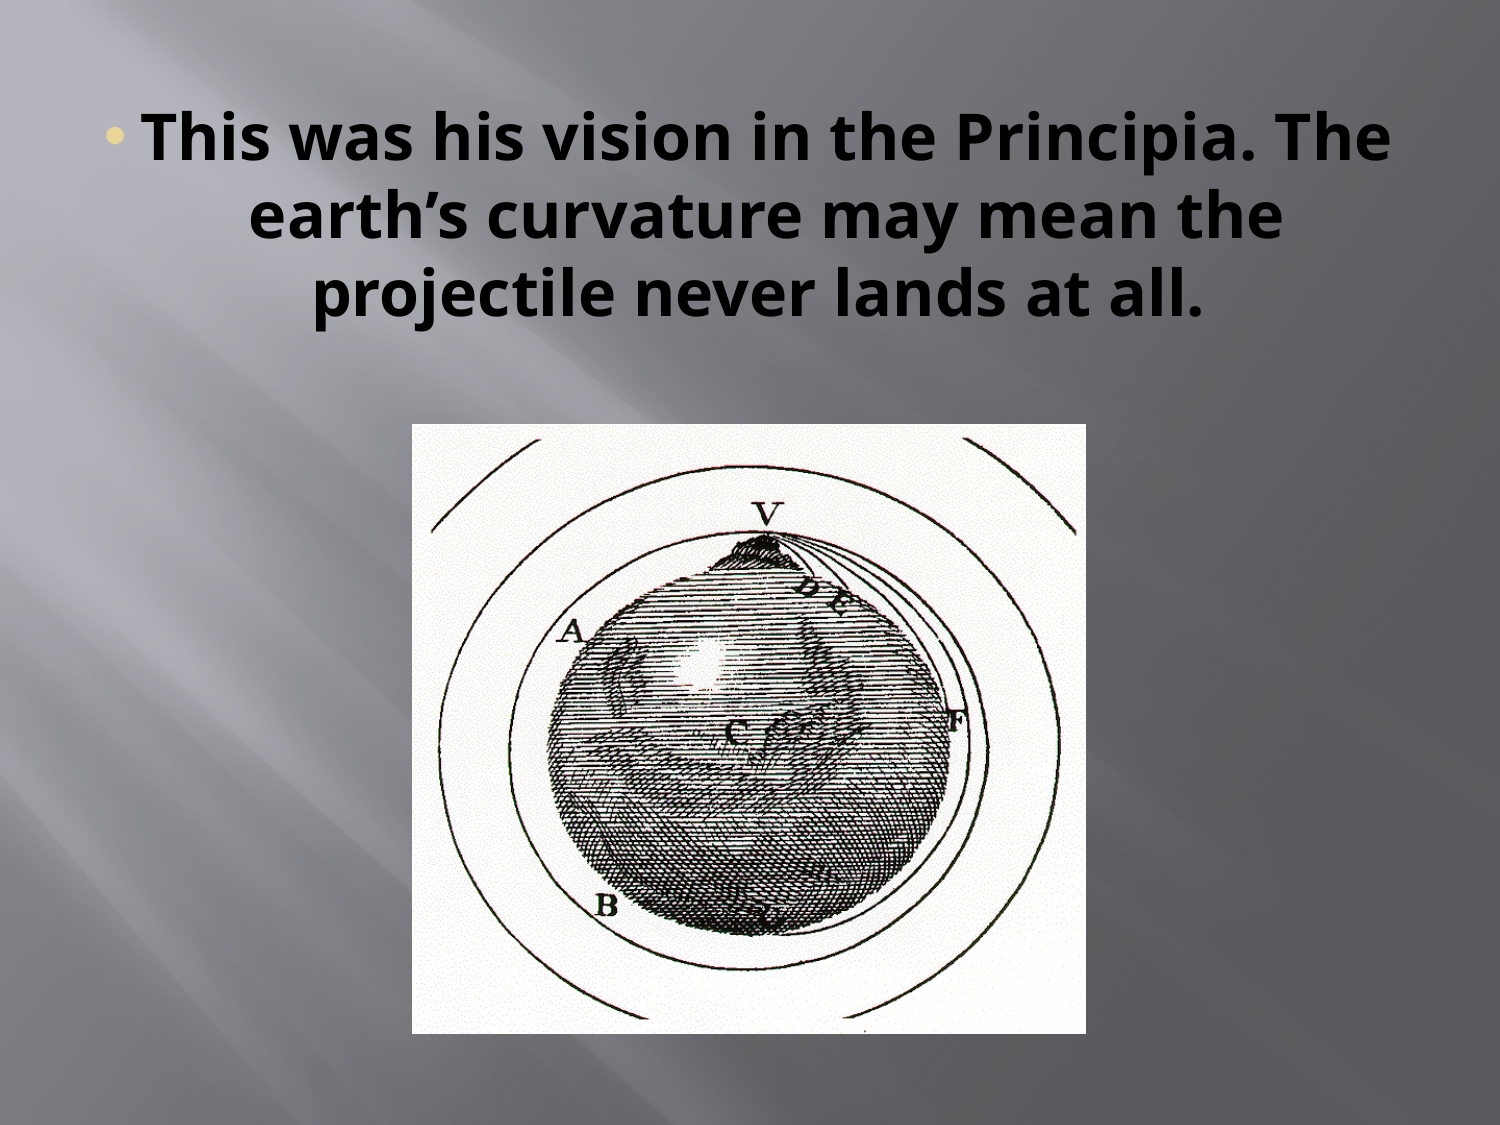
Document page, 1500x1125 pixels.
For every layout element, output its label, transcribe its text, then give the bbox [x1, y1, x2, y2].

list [412, 424, 1086, 1034]
title This was his vision in the Principia. The earth’s curvature may mean the projectile never lands at all. [75, 87, 1425, 338]
